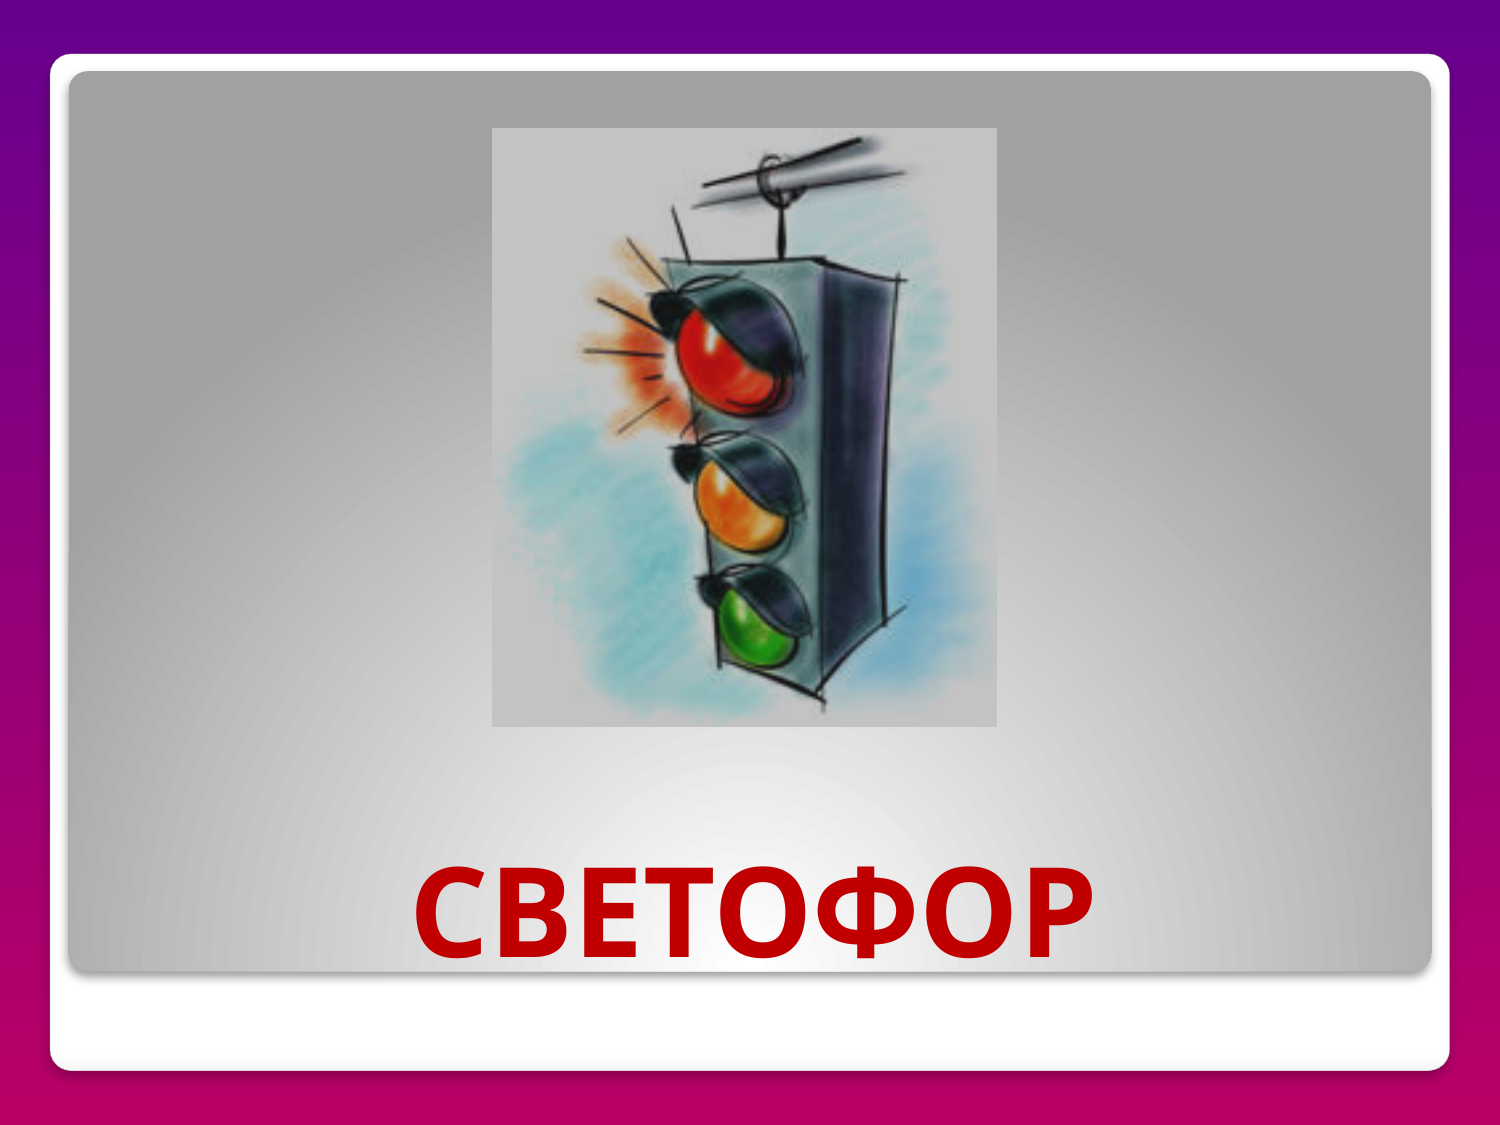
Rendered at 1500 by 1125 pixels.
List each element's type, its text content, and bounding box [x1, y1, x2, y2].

title СВЕТОФОР [82, 817, 1425, 991]
picture [491, 128, 997, 727]
